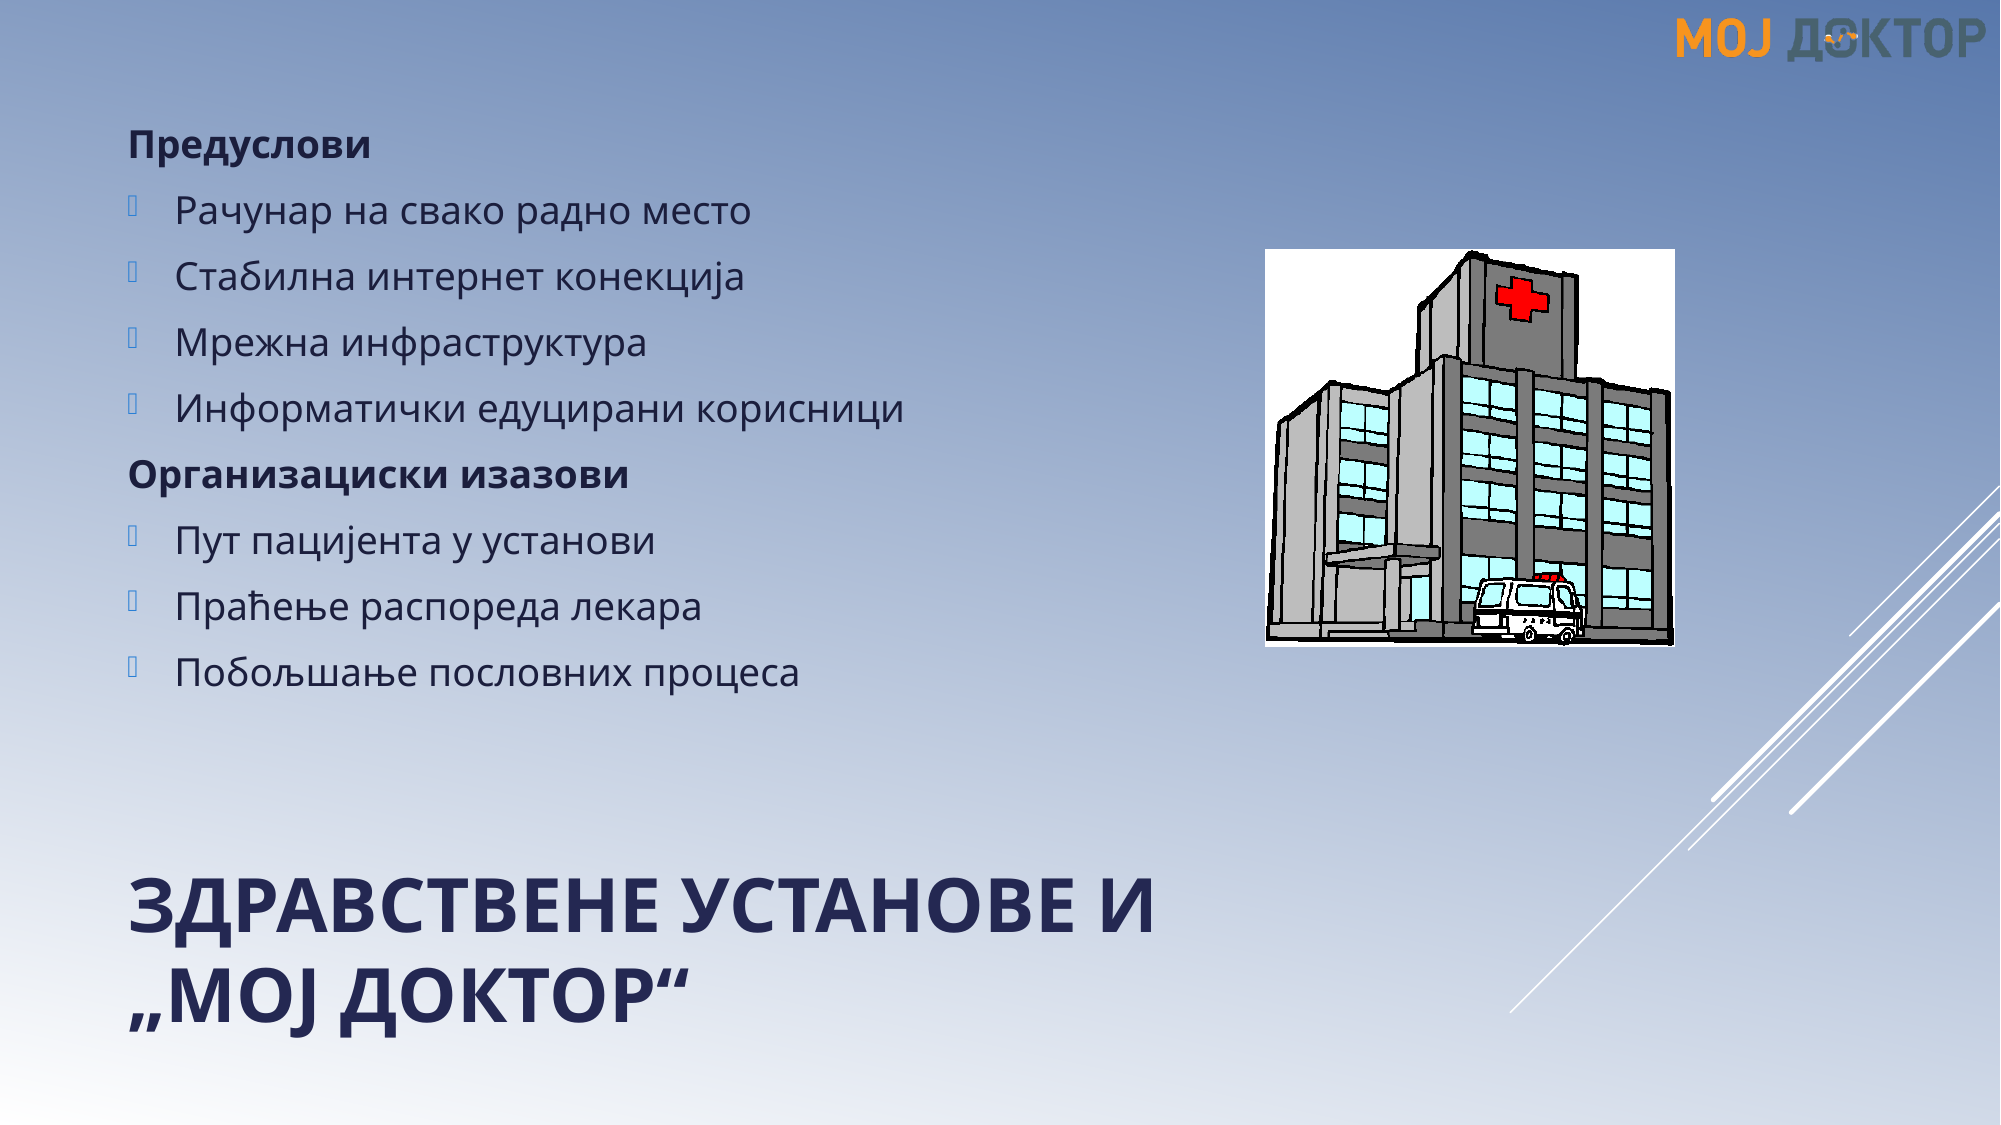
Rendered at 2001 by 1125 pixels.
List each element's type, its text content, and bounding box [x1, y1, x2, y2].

picture [1656, 0, 2000, 78]
title Здравствене установе И „Мој ДОКТОР“ [112, 823, 1513, 1071]
list Предуслови Рачунар на свако радно место Стабилна интернет конекција Мрежна инфраструктура Информатички едуцирани корисници Организациски изазови Пут пацијента у установи Праћење распореда лекара Побољшање пословних процеса [112, 112, 1513, 706]
picture [1264, 249, 1676, 647]
